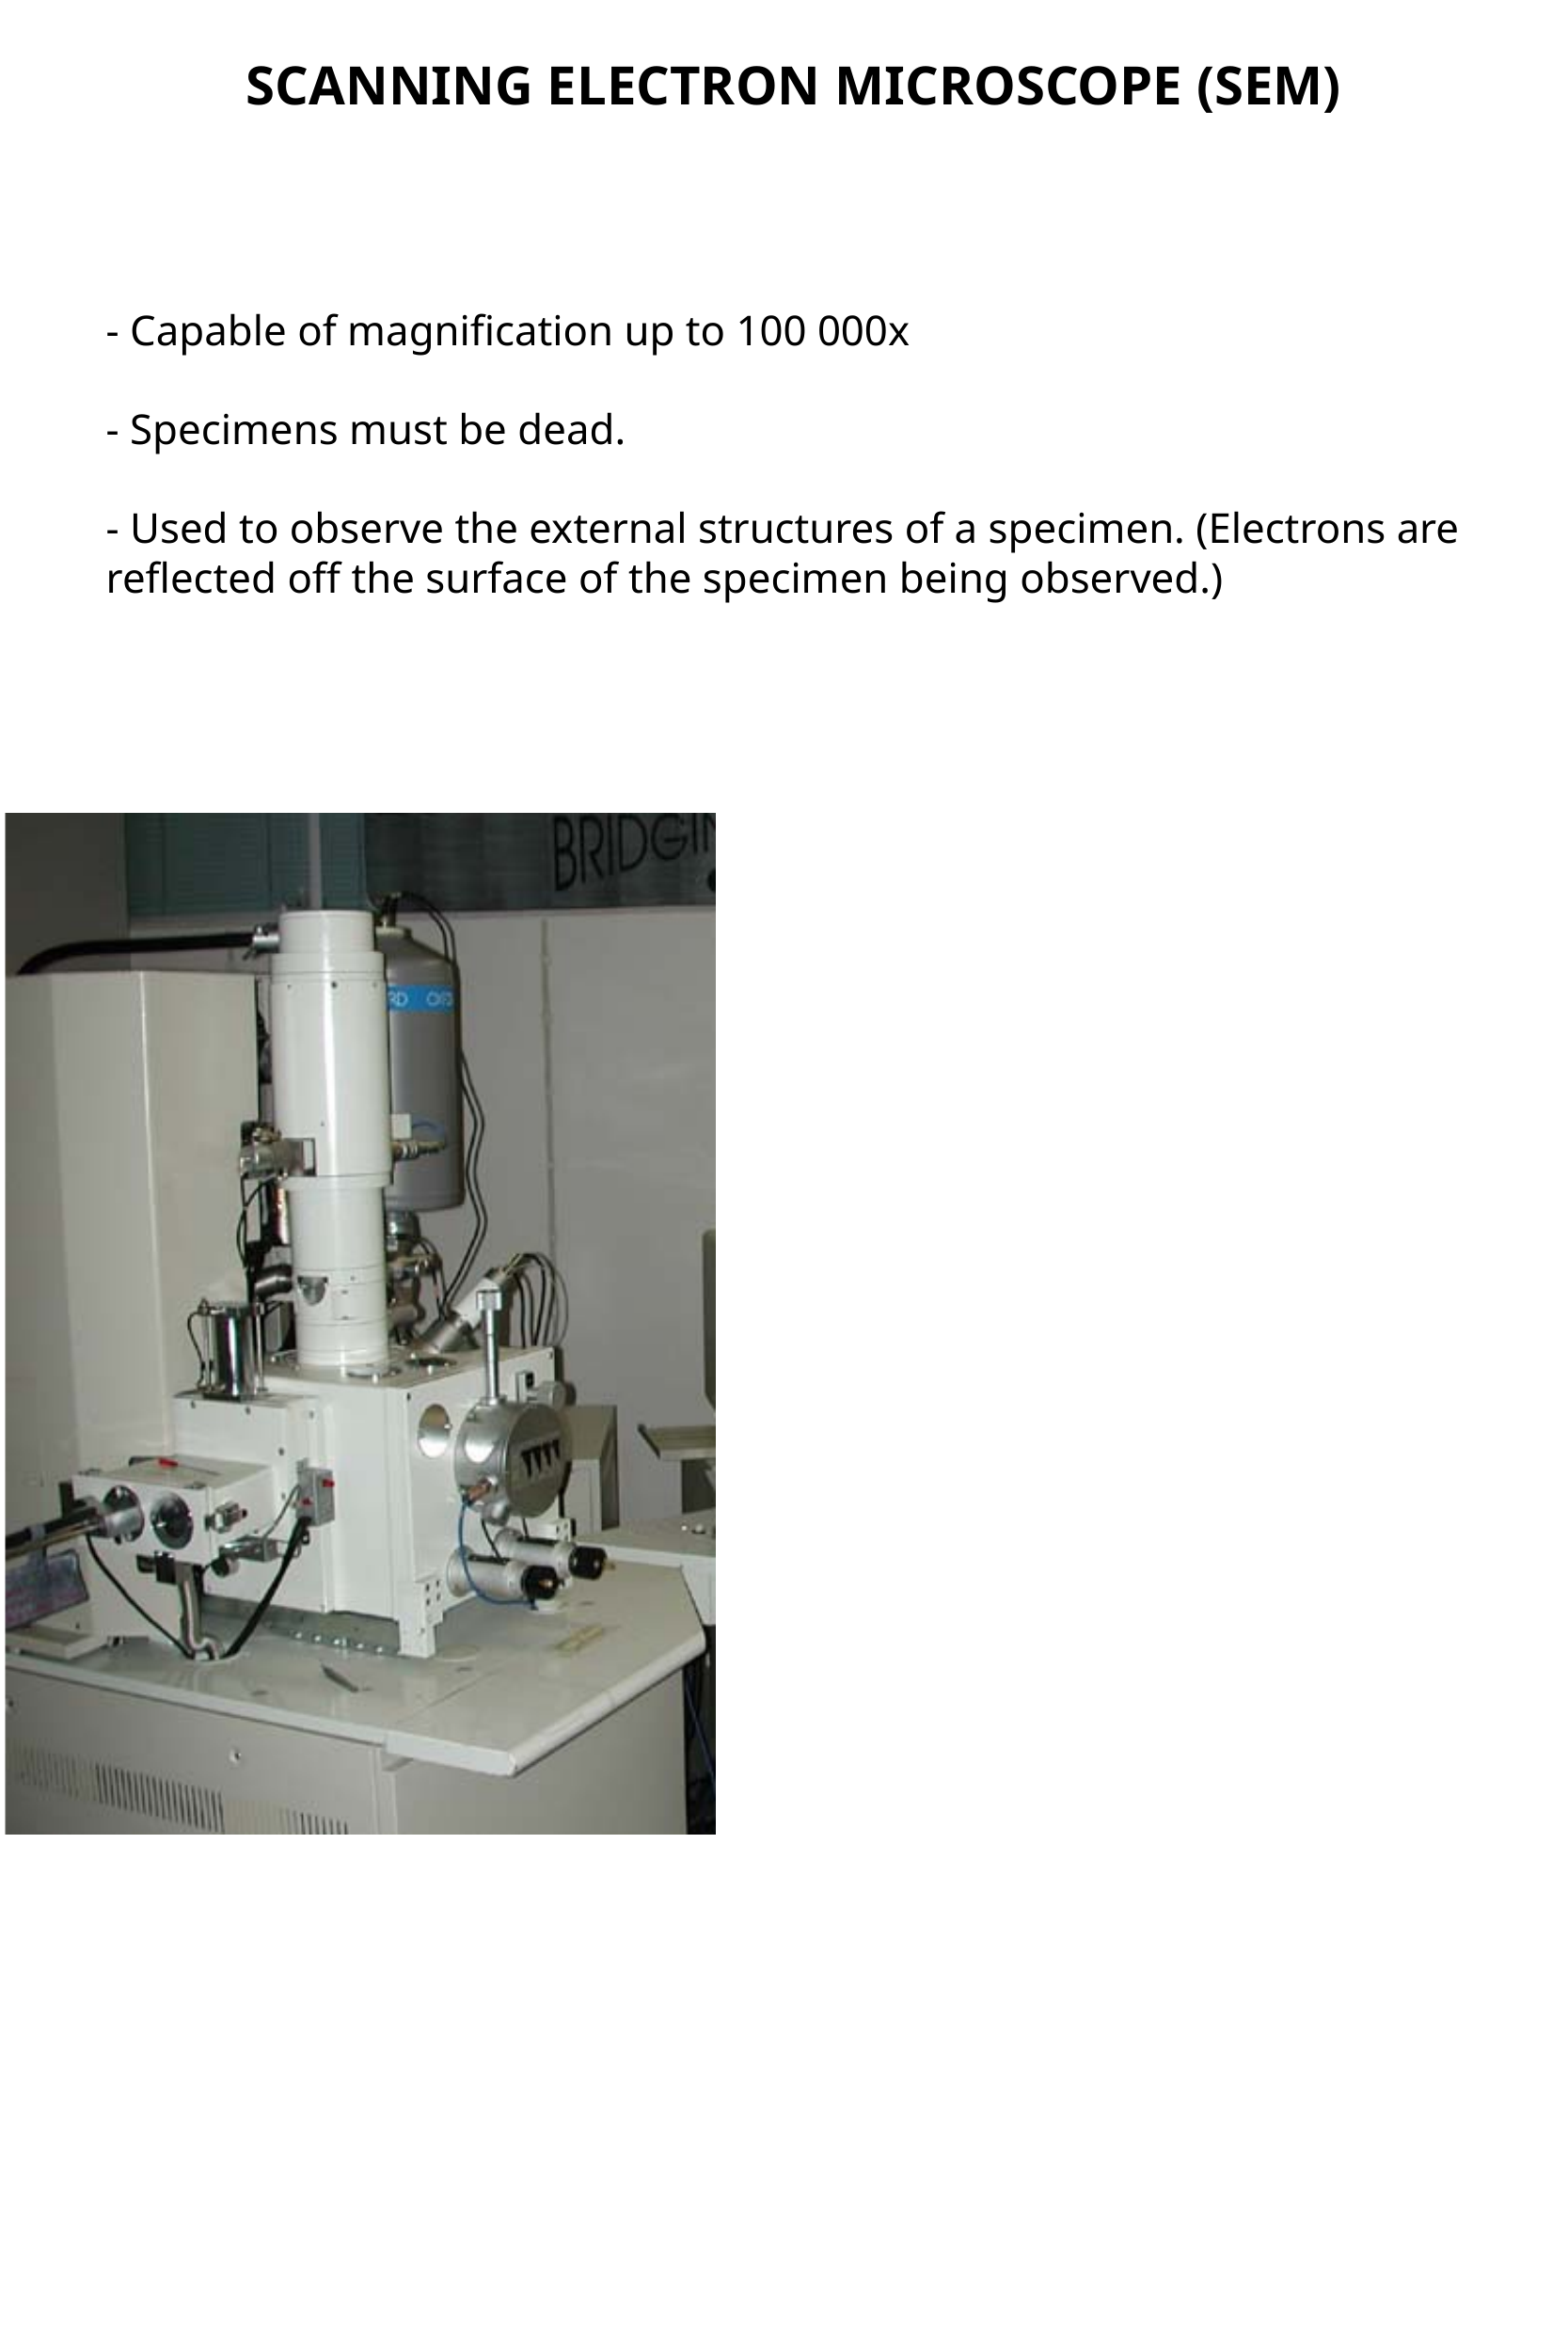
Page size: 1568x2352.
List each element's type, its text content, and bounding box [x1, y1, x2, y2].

picture [3, 813, 716, 1836]
text_box SCANNING ELECTRON MICROSCOPE (SEM) [86, 44, 1501, 123]
text_box - Capable of magnification up to 100 000x - Specimens must be dead. - Used to observe the external structures of a specimen. (Electrons are reflected off the surface of the specimen being observed.) [91, 297, 1503, 609]
